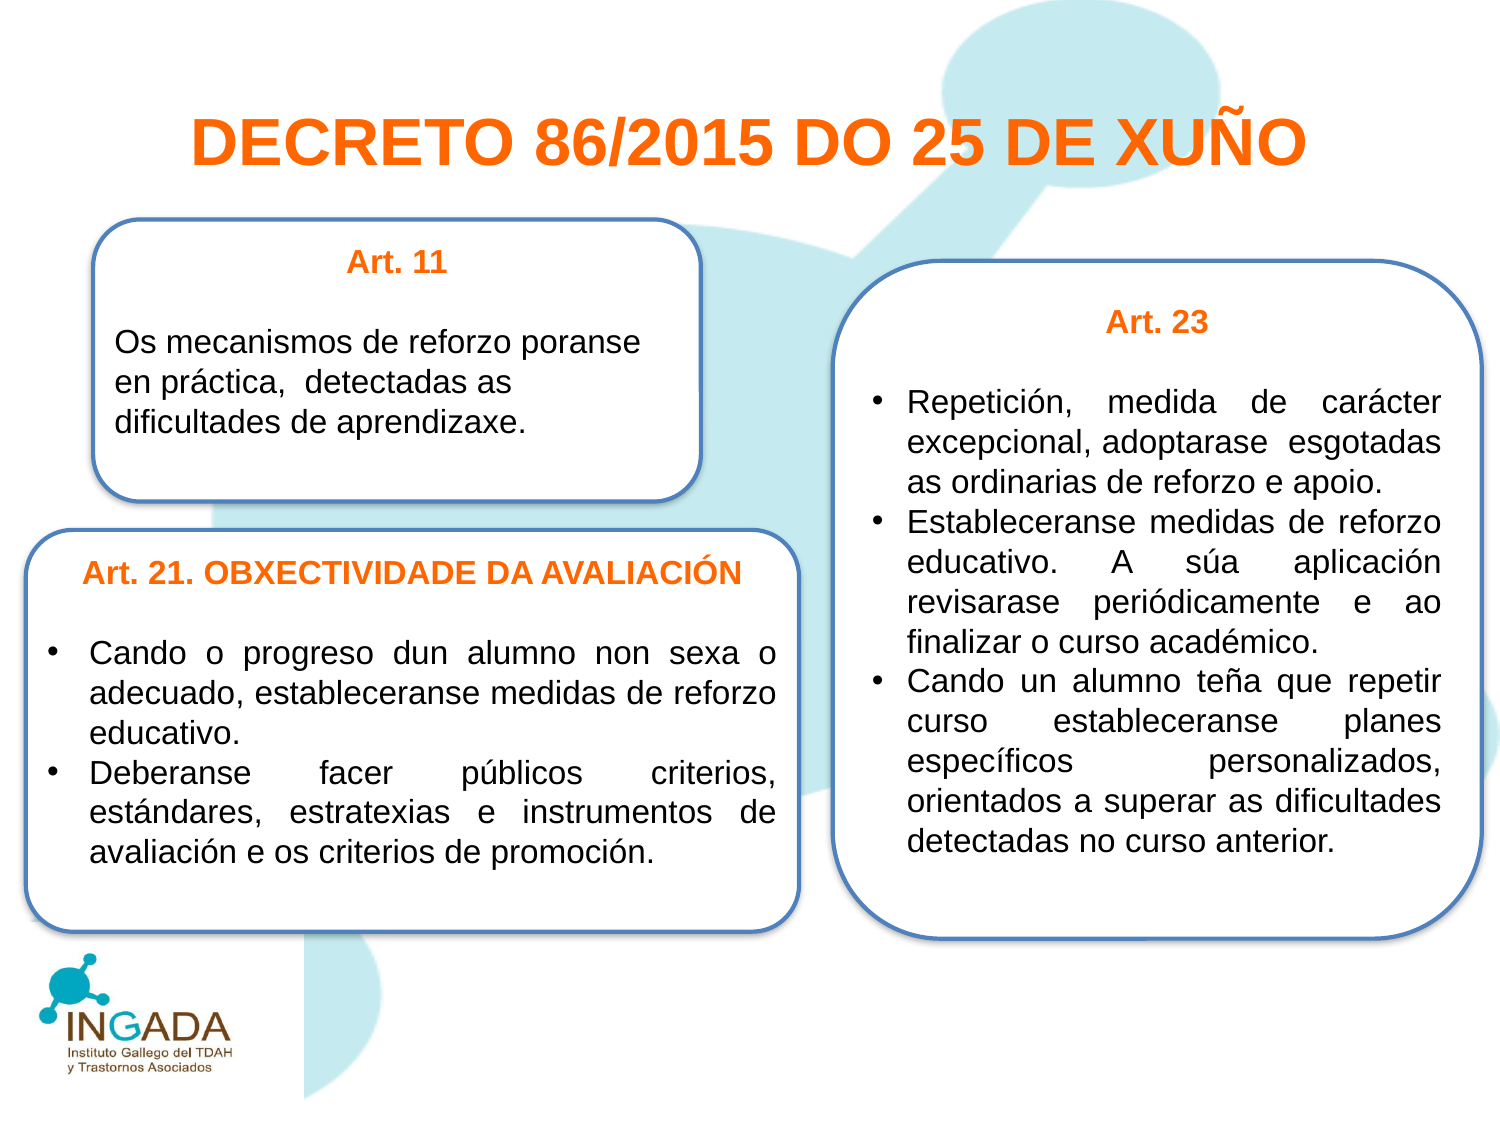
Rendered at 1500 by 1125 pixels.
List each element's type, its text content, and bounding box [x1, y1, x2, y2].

text_box Art. 21. OBXECTIVIDADE DA AVALIACIÓN Cando o progreso dun alumno non sexa o adecuado, estableceranse medidas de reforzo educativo. Deberanse facer públicos criterios, estándares, estratexias e instrumentos de avaliación e os criterios de promoción. [25, 529, 800, 932]
picture [0, 0, 1500, 1125]
text_box DECRETO 86/2015 DO 25 DE XUÑO [149, 1, 1350, 276]
text_box Art. 23 Repetición, medida de carácter excepcional, adoptarase esgotadas as ordinarias de reforzo e apoio. Estableceranse medidas de reforzo educativo. A súa aplicación revisarase periódicamente e ao finalizar o curso académico. Cando un alumno teña que repetir curso estableceranse planes específicos personalizados, orientados a superar as dificultades detectadas no curso anterior. [832, 260, 1482, 939]
text_box Art. 11 Os mecanismos de reforzo poranse en práctica, detectadas as dificultades de aprendizaxe. [93, 219, 701, 502]
